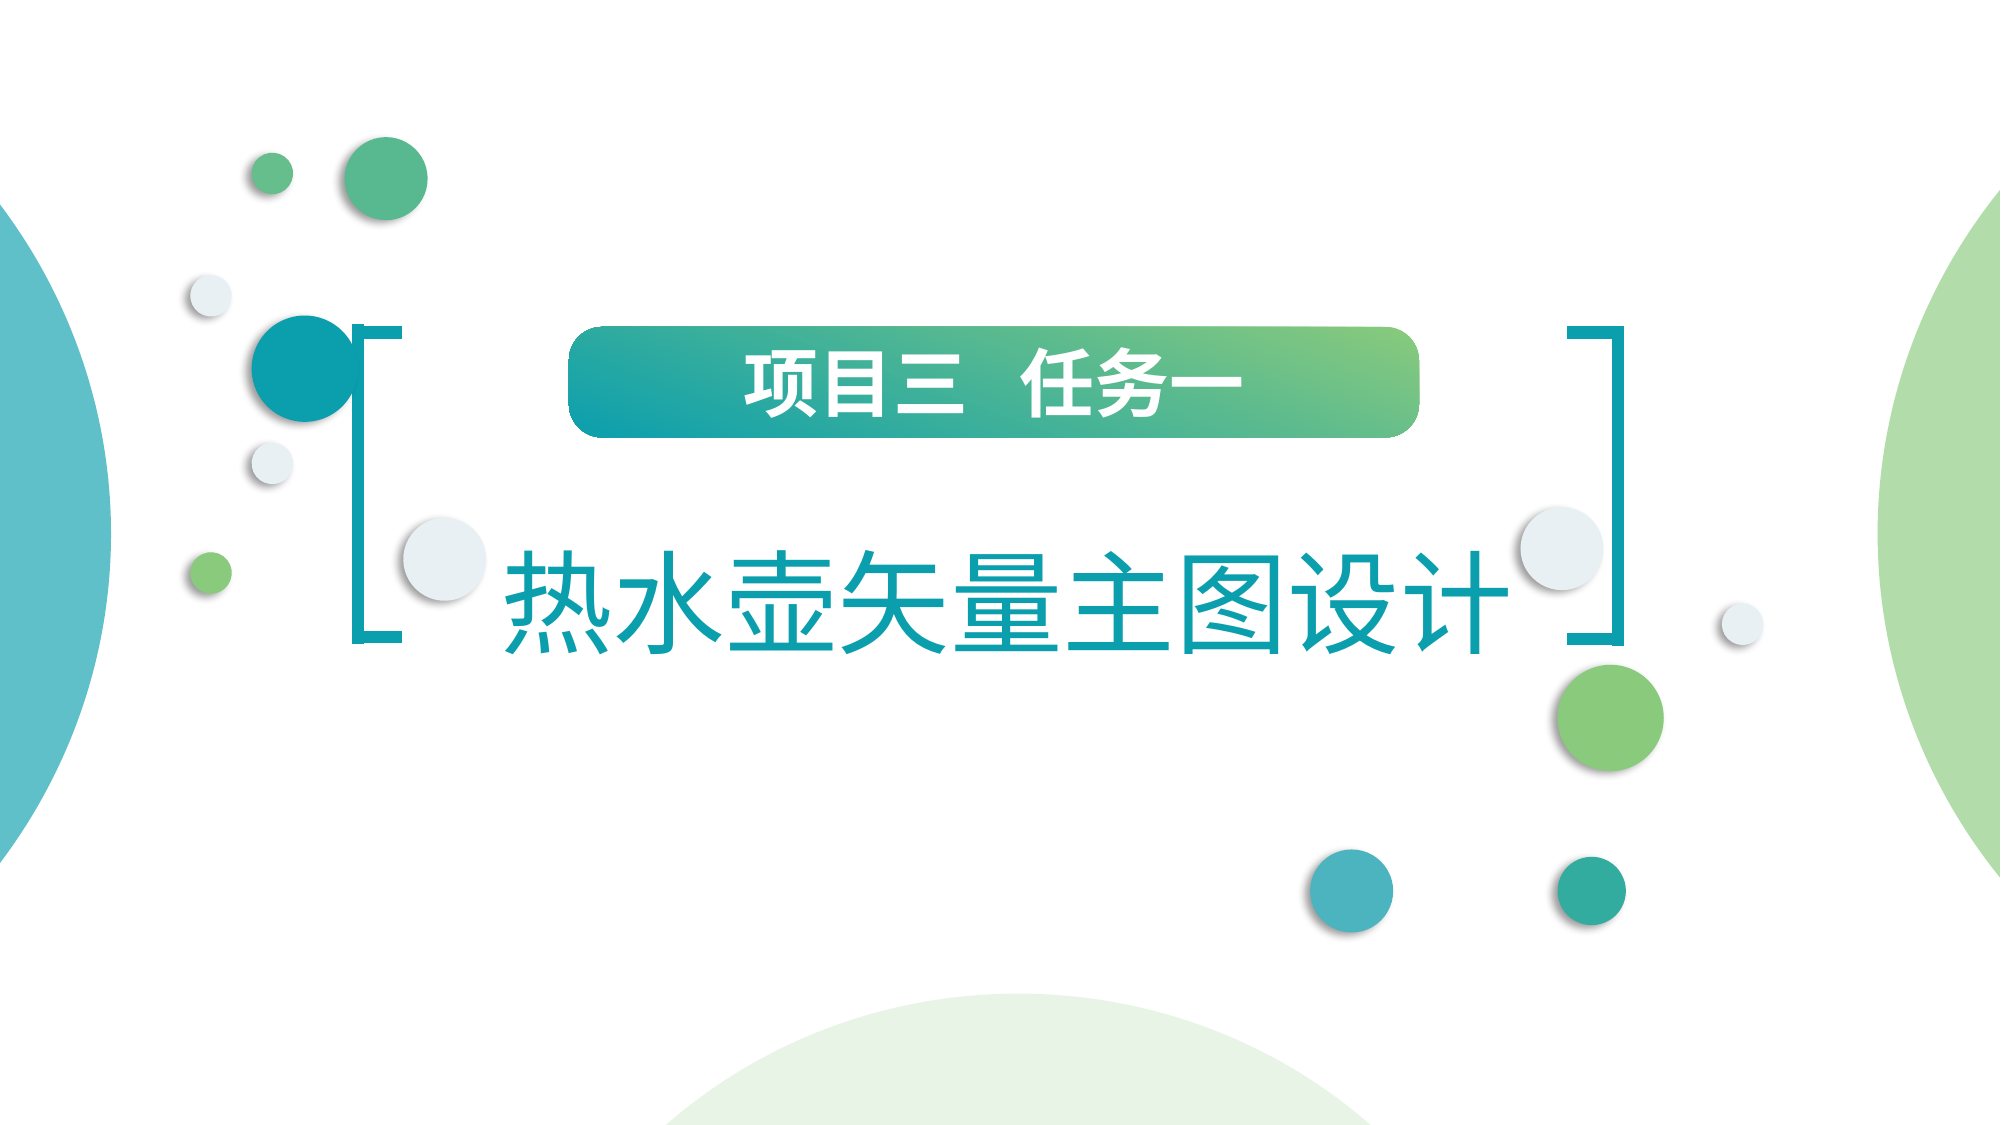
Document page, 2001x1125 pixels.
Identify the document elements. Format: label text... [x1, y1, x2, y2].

text_box [567, 325, 1421, 439]
text_box [664, 992, 1373, 1125]
text_box [1720, 602, 1765, 647]
text_box 项目三 任务一 [620, 329, 1368, 434]
text_box [1556, 663, 1665, 773]
text_box [1556, 855, 1627, 927]
text_box [250, 314, 356, 423]
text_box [356, 324, 403, 645]
text_box [1309, 848, 1395, 934]
text_box [403, 516, 488, 602]
text_box [343, 136, 429, 222]
text_box [1876, 188, 2000, 880]
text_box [1566, 326, 1620, 647]
text_box [250, 151, 295, 196]
text_box [0, 202, 113, 865]
text_box [189, 551, 233, 595]
text_box 热水壶矢量主图设计 [459, 525, 1553, 676]
text_box [189, 274, 233, 318]
text_box [250, 441, 295, 486]
text_box [1519, 506, 1566, 592]
